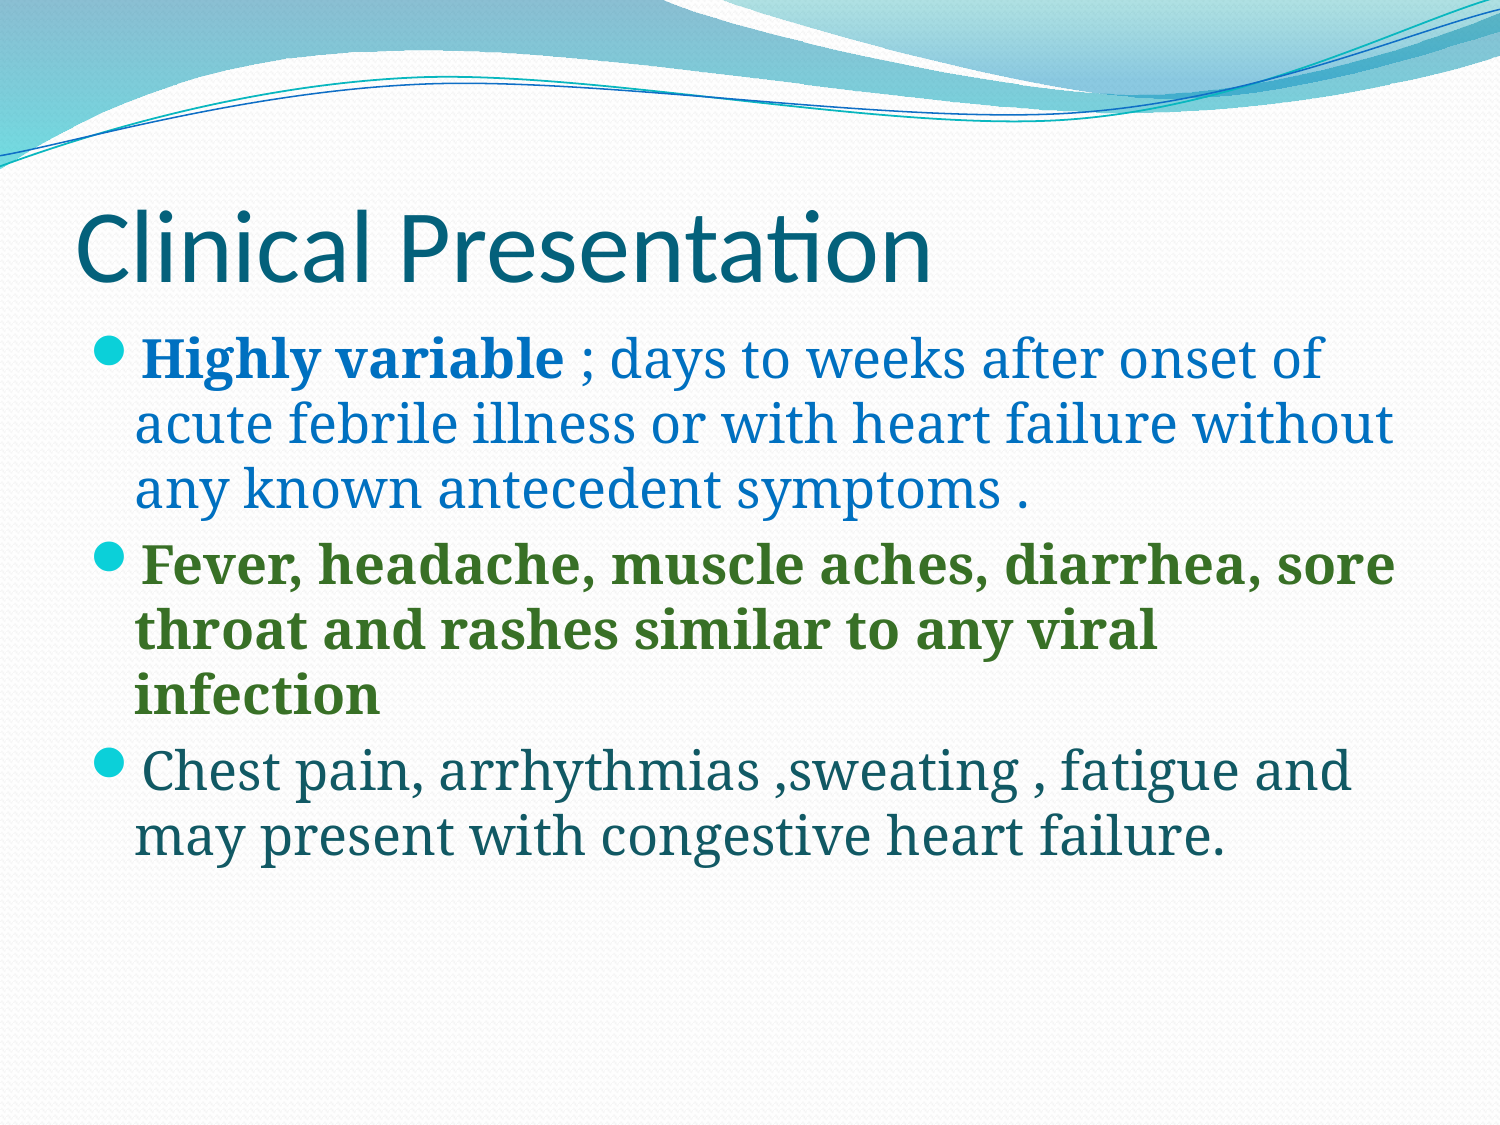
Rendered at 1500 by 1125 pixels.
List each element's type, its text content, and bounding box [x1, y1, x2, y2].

title Clinical Presentation [75, 115, 1425, 303]
list Highly variable ; days to weeks after onset of acute febrile illness or with heart failure without any known antecedent symptoms . Fever, headache, muscle aches, diarrhea, sore throat and rashes similar to any viral infection Chest pain, arrhythmias ,sweating , fatigue and may present with congestive heart failure. [75, 317, 1425, 1038]
